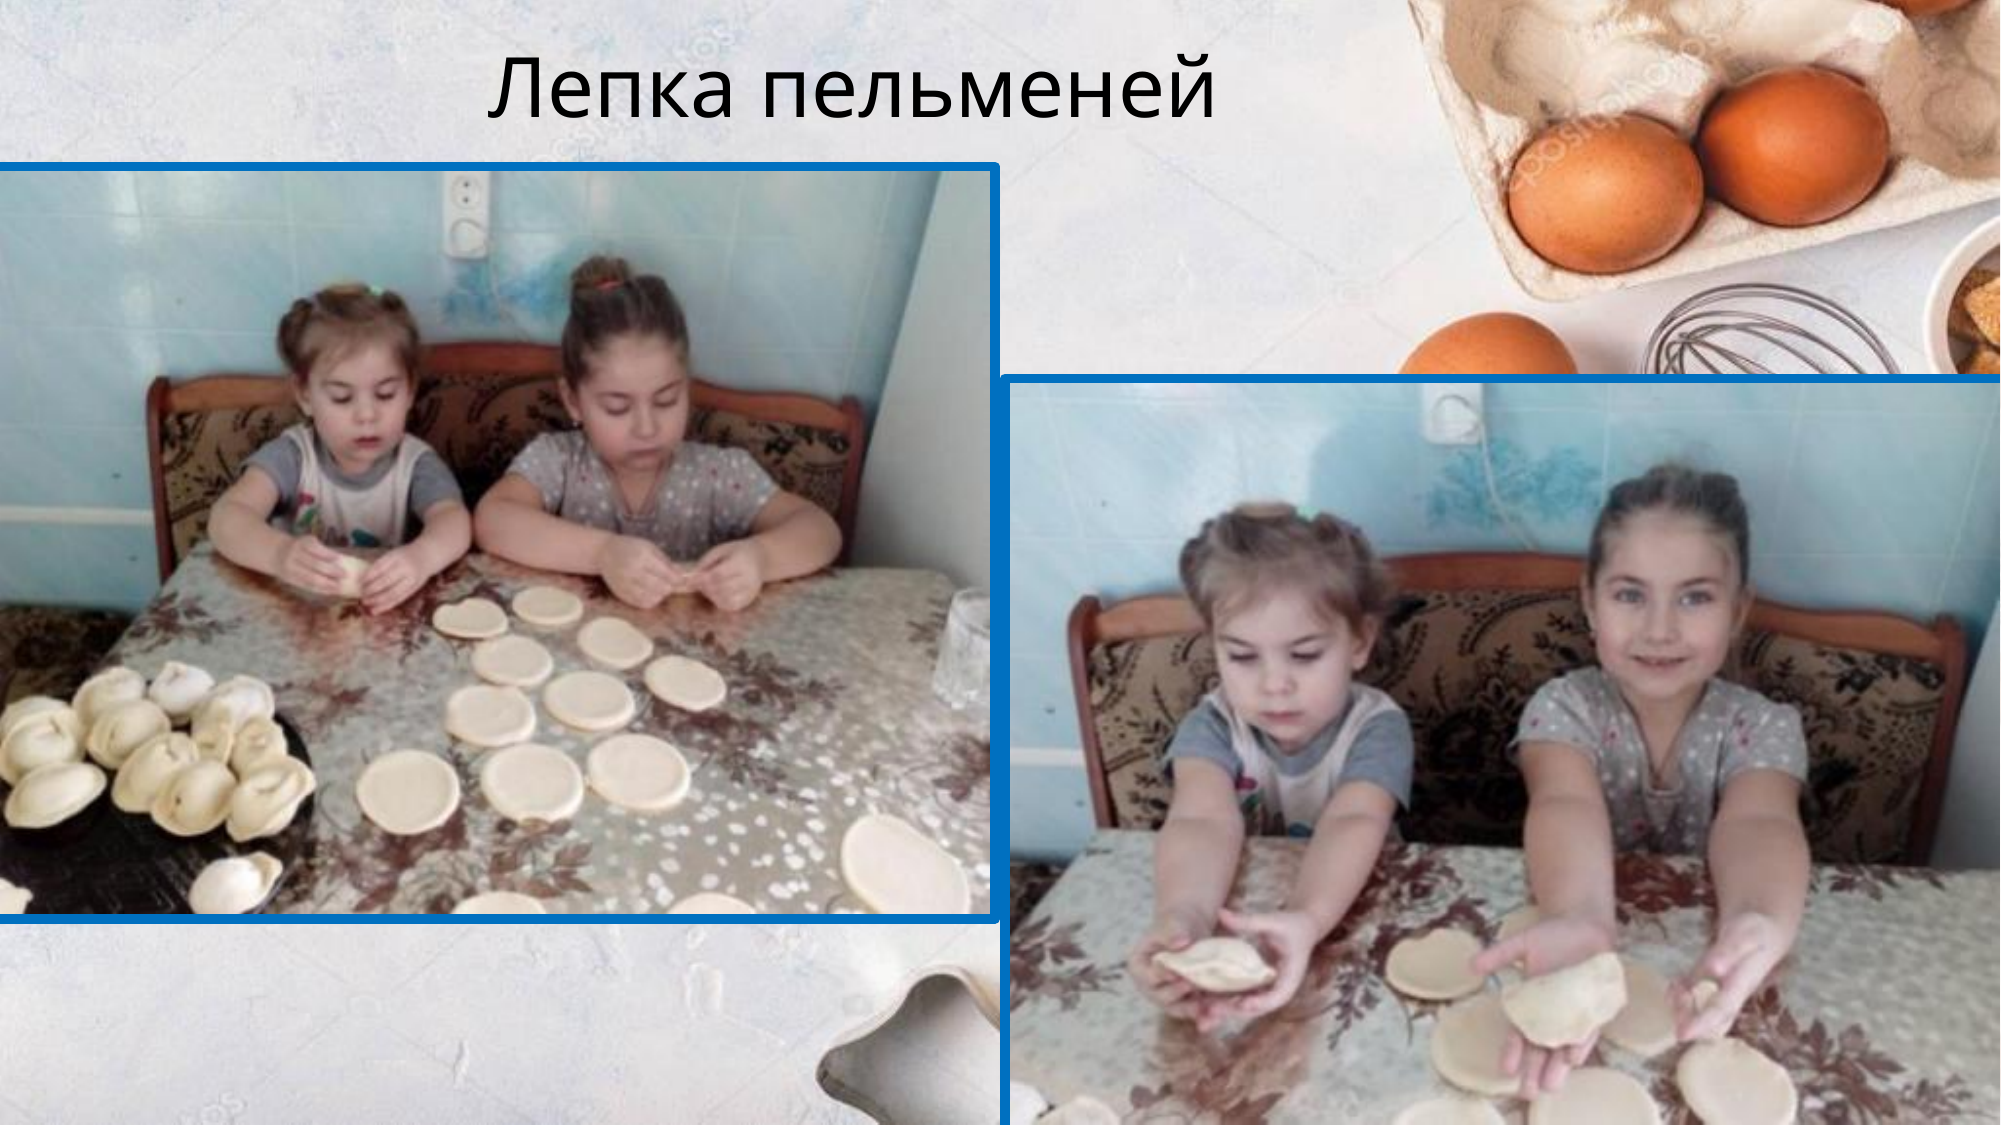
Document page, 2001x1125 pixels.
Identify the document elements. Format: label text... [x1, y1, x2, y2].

picture [0, 922, 1000, 1125]
title Лепка пельменей [473, 35, 1246, 146]
picture [0, 0, 2001, 1125]
picture [0, 171, 991, 915]
